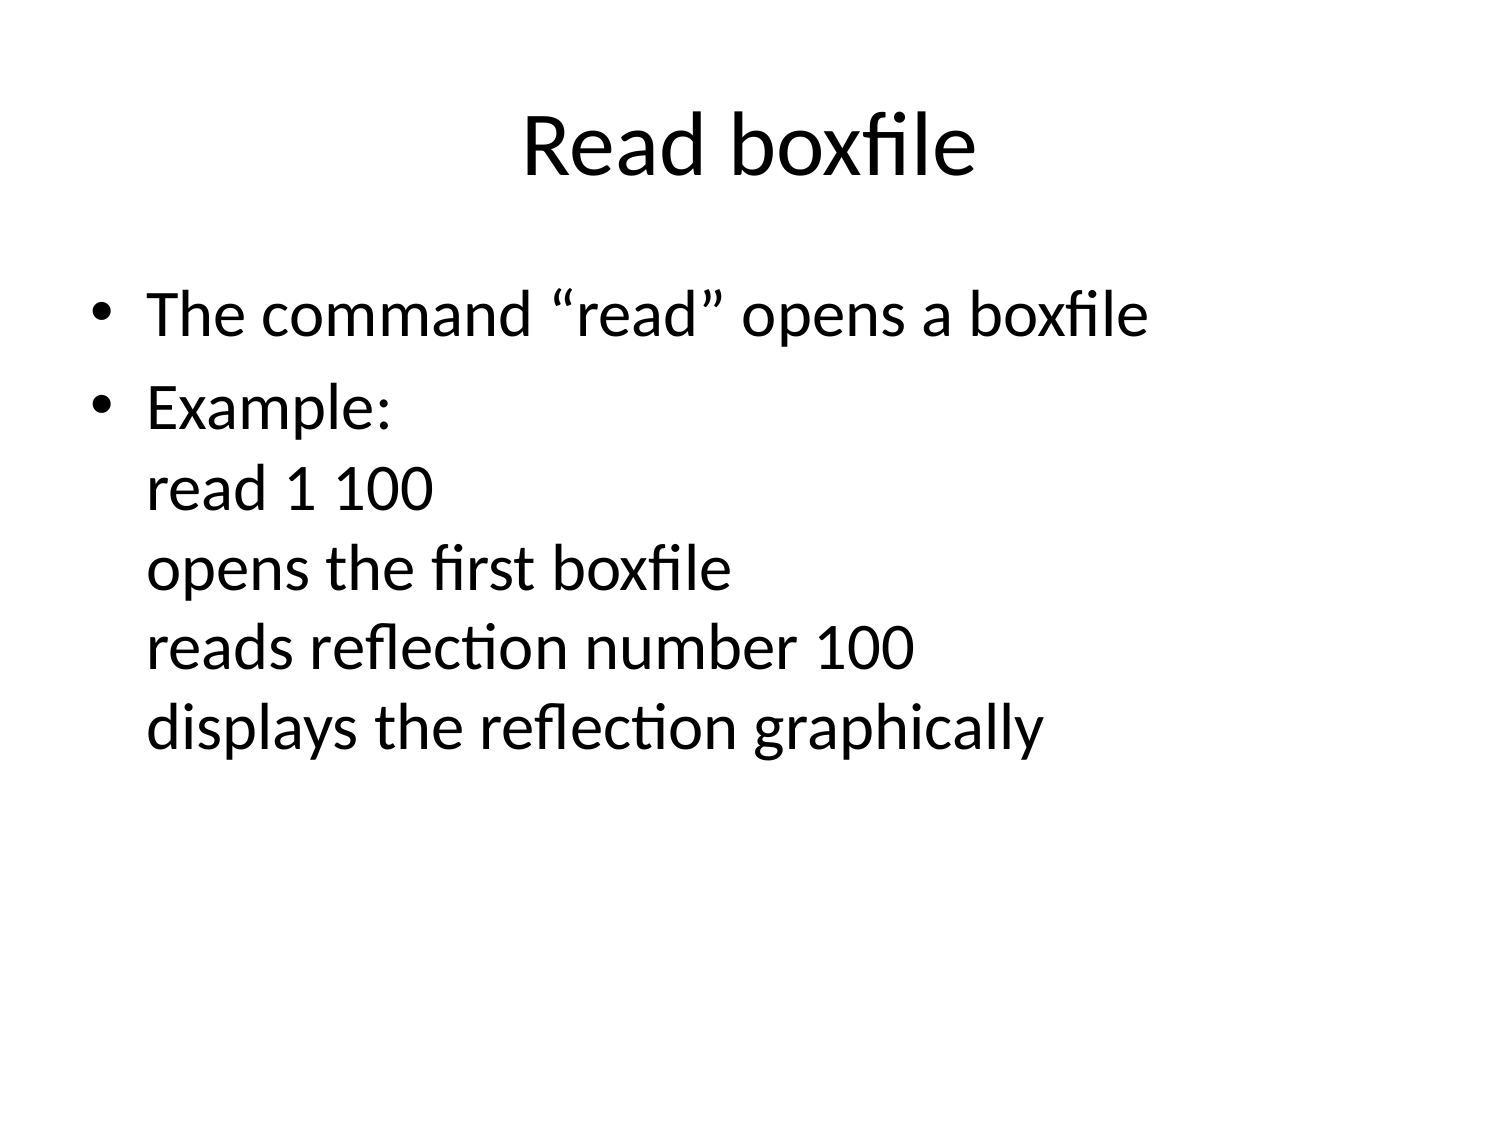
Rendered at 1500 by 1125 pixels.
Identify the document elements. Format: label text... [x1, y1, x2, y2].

list The command “read” opens a boxfile Example: read 1 100 opens the first boxfile reads reflection number 100 displays the reflection graphically [75, 262, 1425, 1005]
title Read boxfile [75, 45, 1425, 233]
